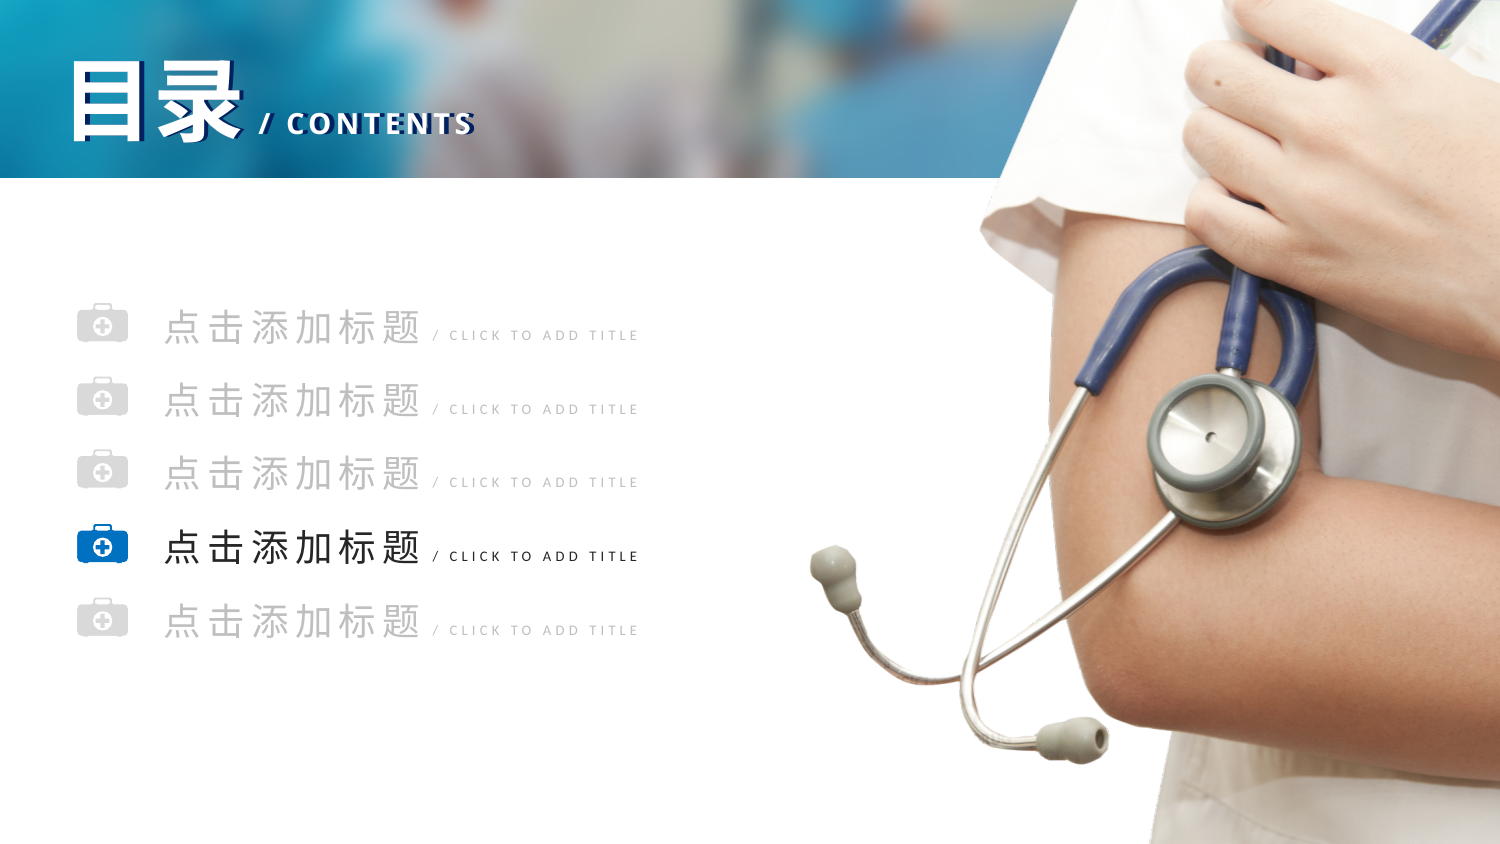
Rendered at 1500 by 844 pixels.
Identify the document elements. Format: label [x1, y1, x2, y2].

text_box [46, 35, 498, 163]
text_box [77, 590, 808, 652]
text_box [77, 295, 787, 357]
text_box [77, 442, 787, 504]
text_box [77, 369, 787, 431]
text_box [77, 516, 787, 578]
picture [0, 0, 1500, 844]
